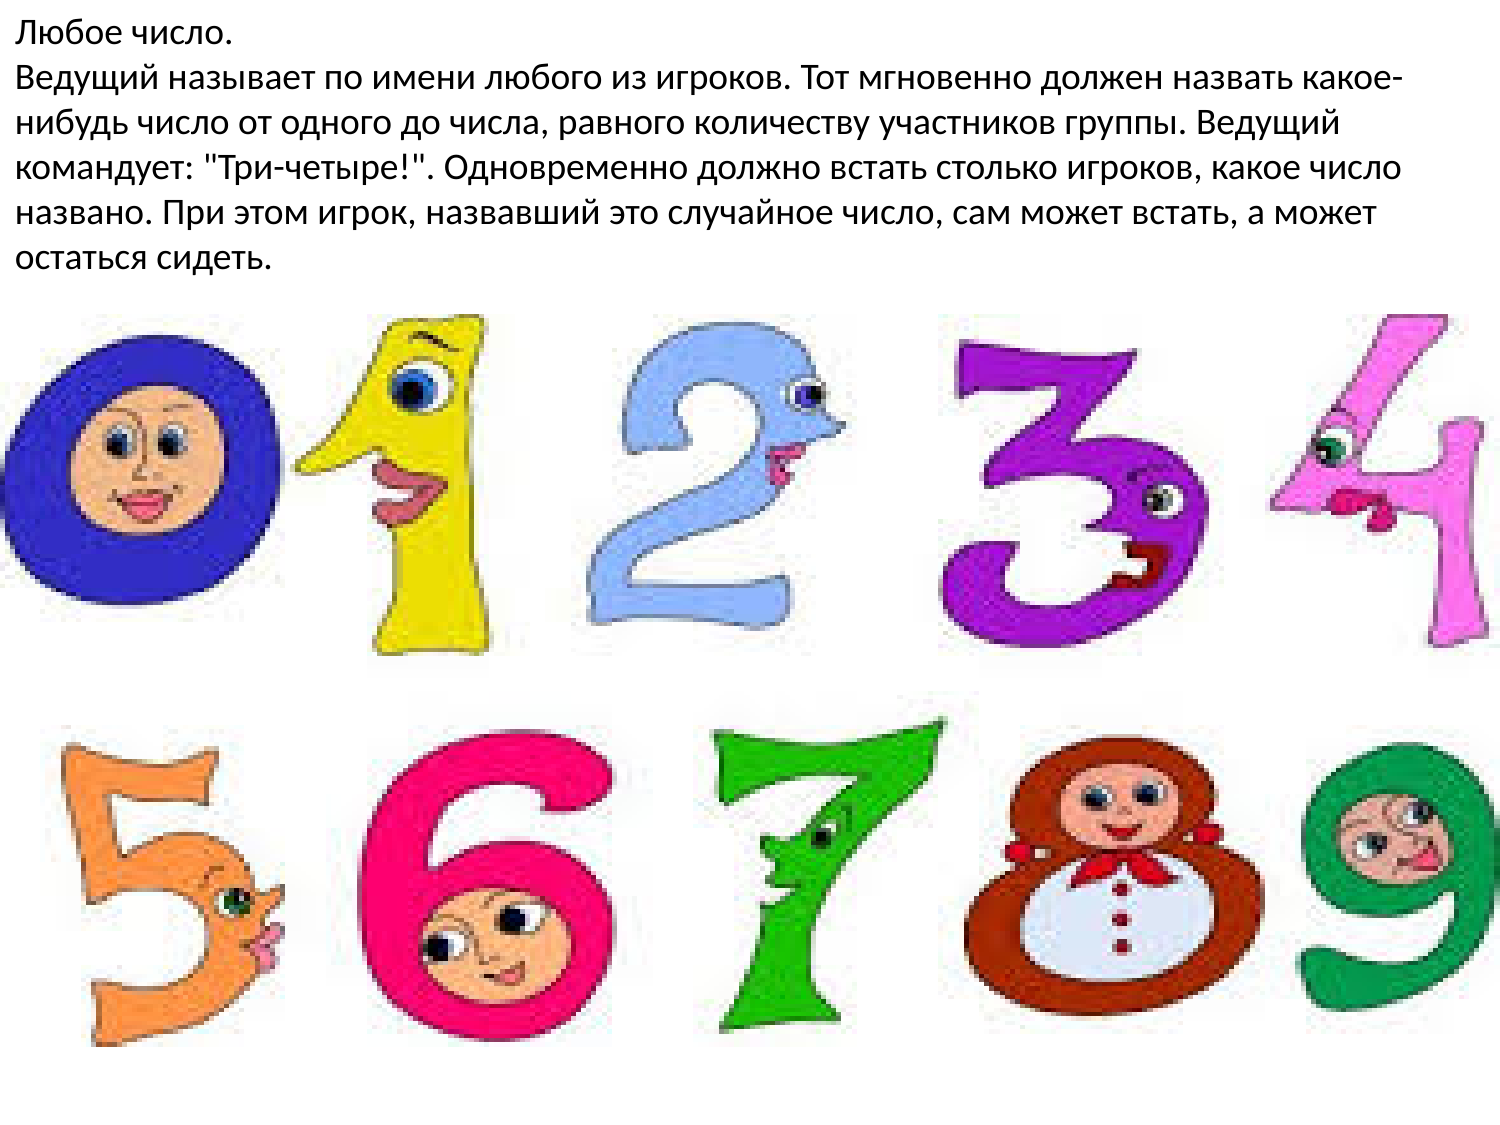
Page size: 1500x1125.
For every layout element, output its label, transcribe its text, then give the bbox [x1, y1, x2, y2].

picture [0, 314, 1500, 1048]
text_box Любое число. Ведущий называет по имени любого из игроков. Тот мгновенно должен назвать какое-нибудь число от одного до числа, равного количеству участников группы. Ведущий командует: "Три-четыре!". Одновременно должно встать столько игроков, какое число названо. При этом игрок, назвавший это случайное число, сам может встать, а может остаться сидеть. [0, 0, 1500, 285]
